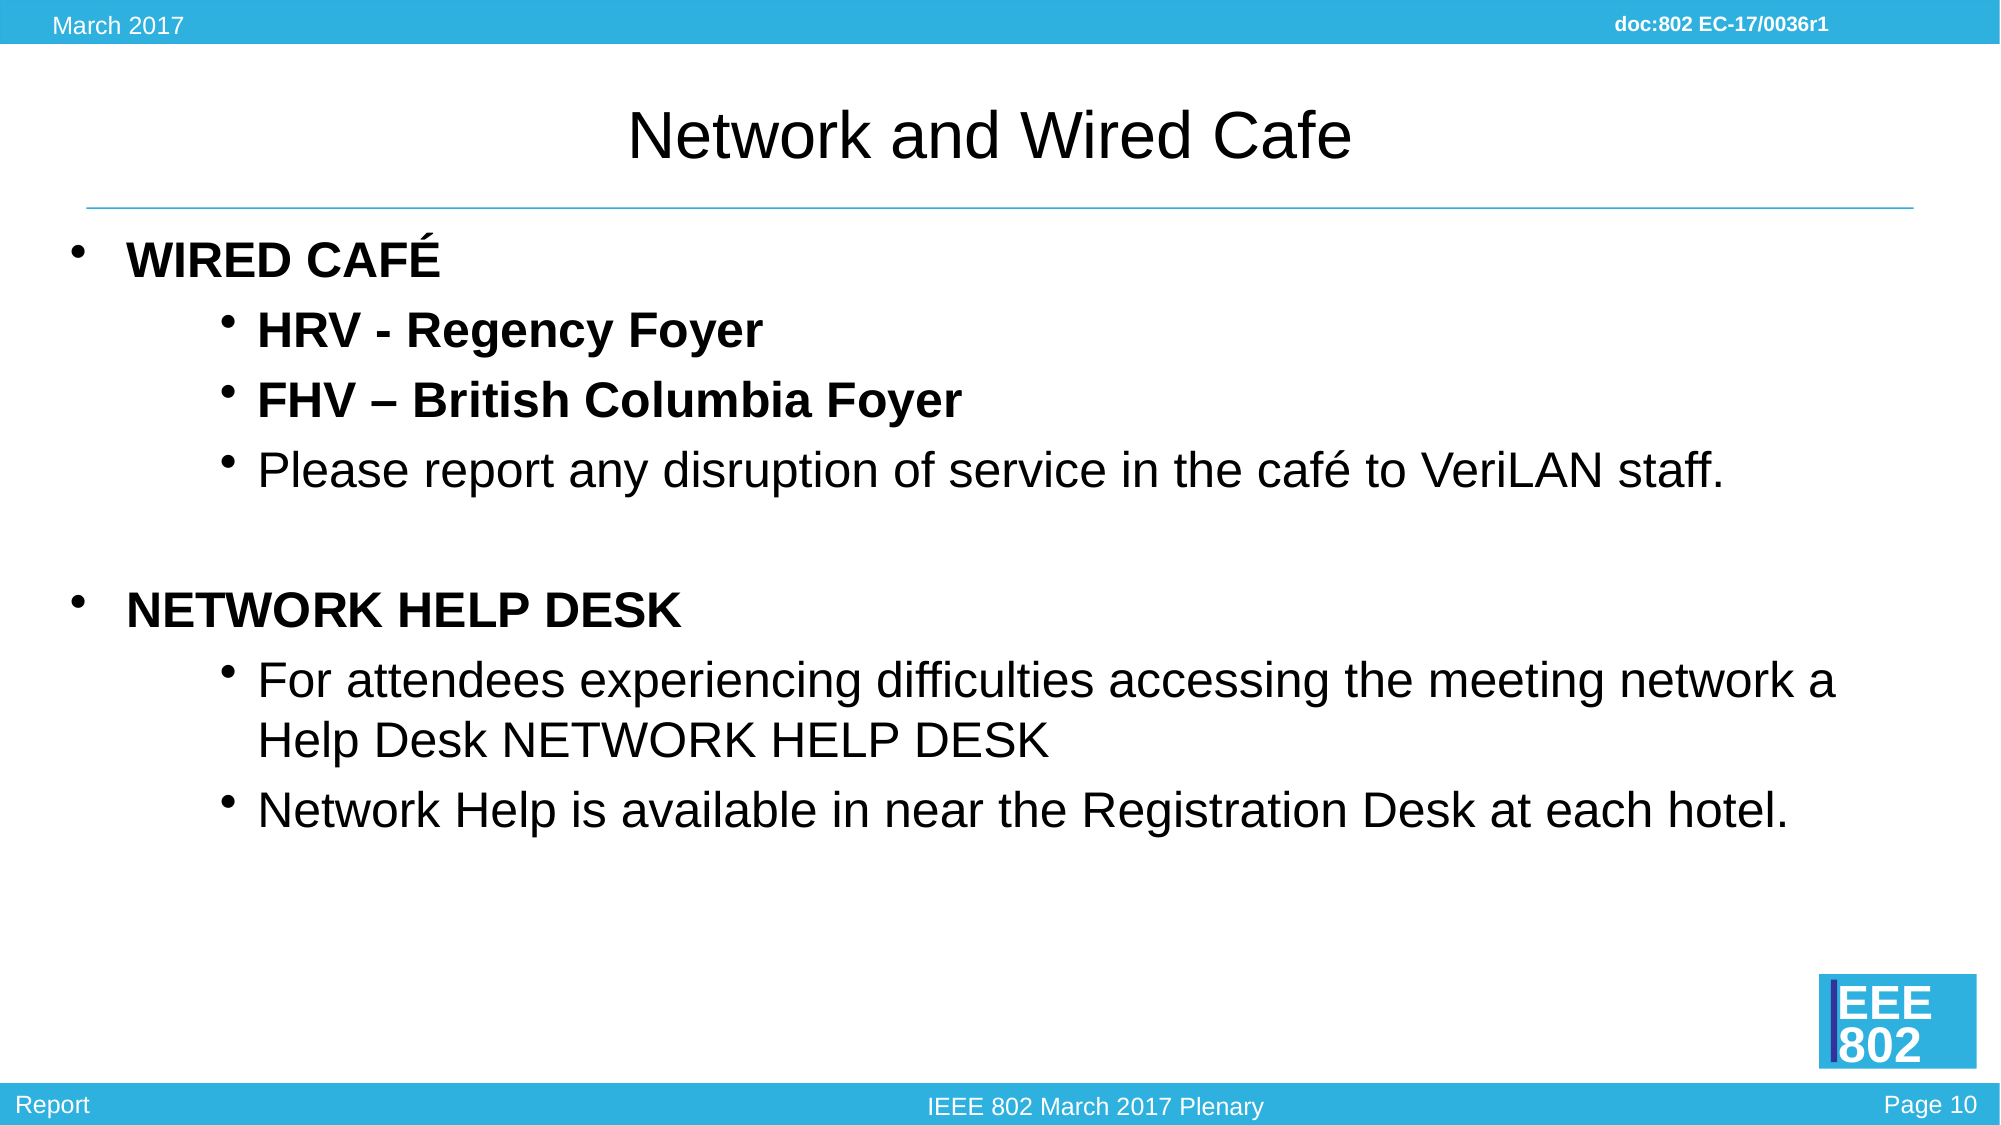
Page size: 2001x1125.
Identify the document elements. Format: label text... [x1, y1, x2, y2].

list WIRED CAFÉ HRV - Regency Foyer FHV – British Columbia Foyer Please report any disruption of service in the café to VeriLAN staff. NETWORK HELP DESK For attendees experiencing difficulties accessing the meeting network a Help Desk NETWORK HELP DESK Network Help is available in near the Registration Desk at each hotel. [54, 220, 1855, 963]
title Network and Wired Cafe [99, 66, 1900, 197]
